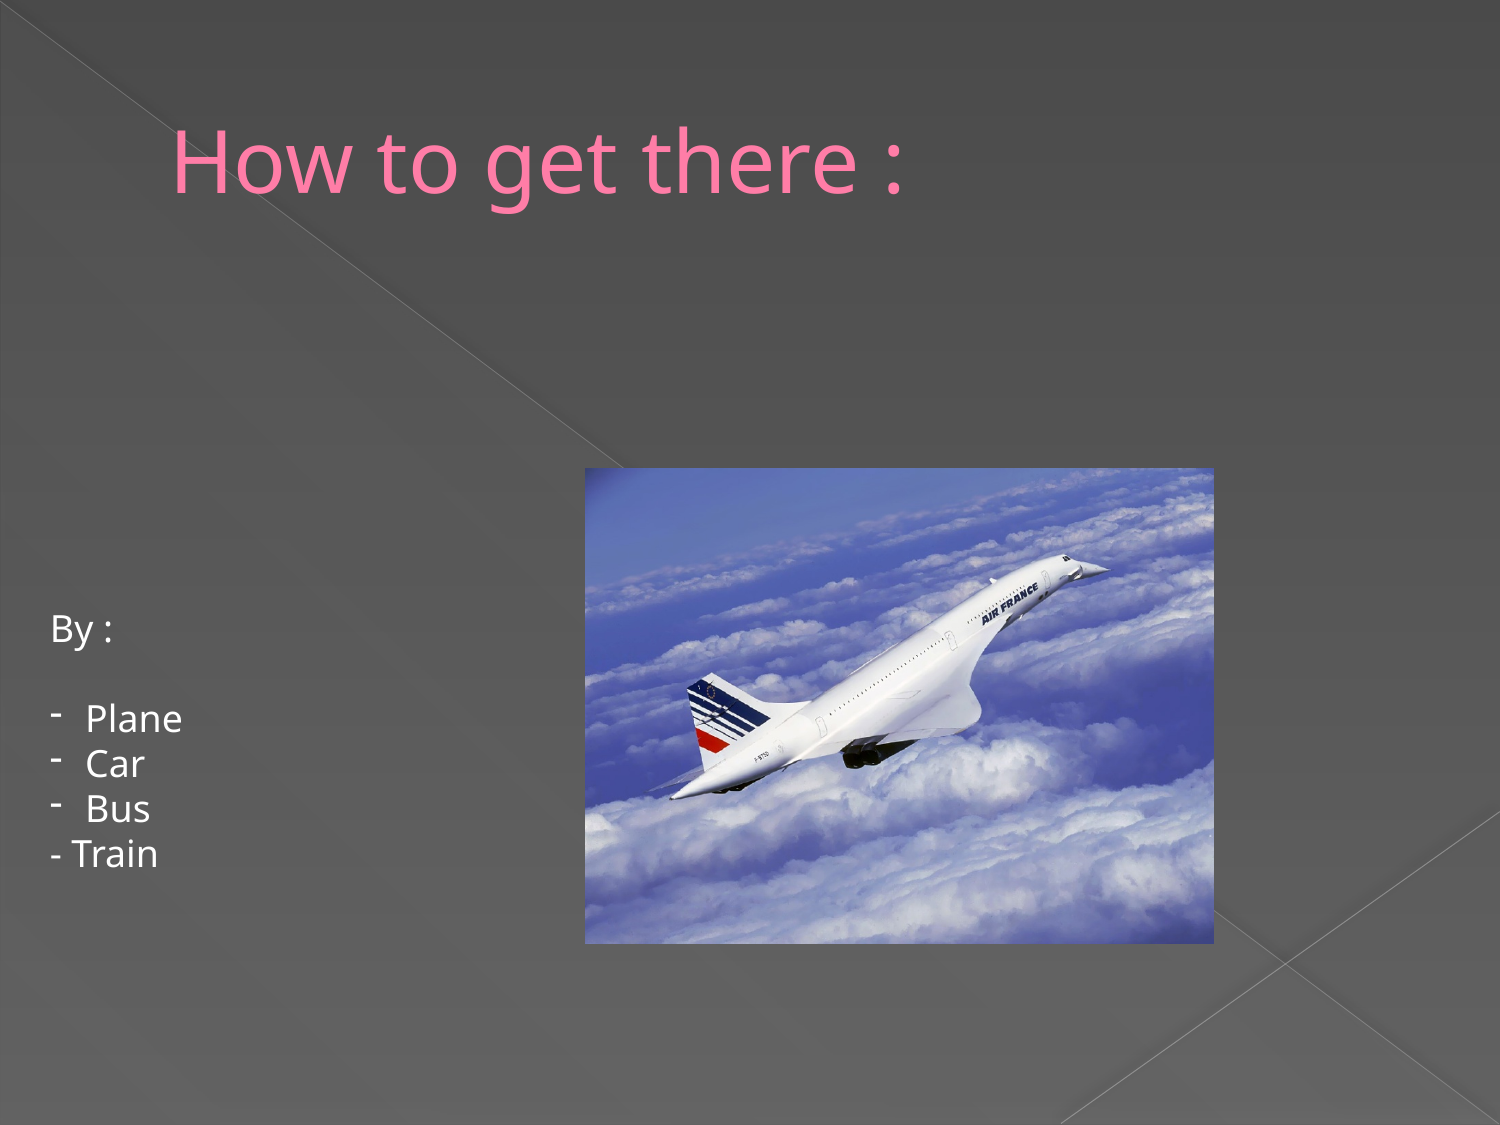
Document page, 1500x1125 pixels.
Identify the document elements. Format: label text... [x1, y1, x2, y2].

picture [585, 468, 1214, 945]
title How to get there : [75, 43, 1425, 274]
text_box By : Plane Car Bus - Train [35, 597, 576, 883]
